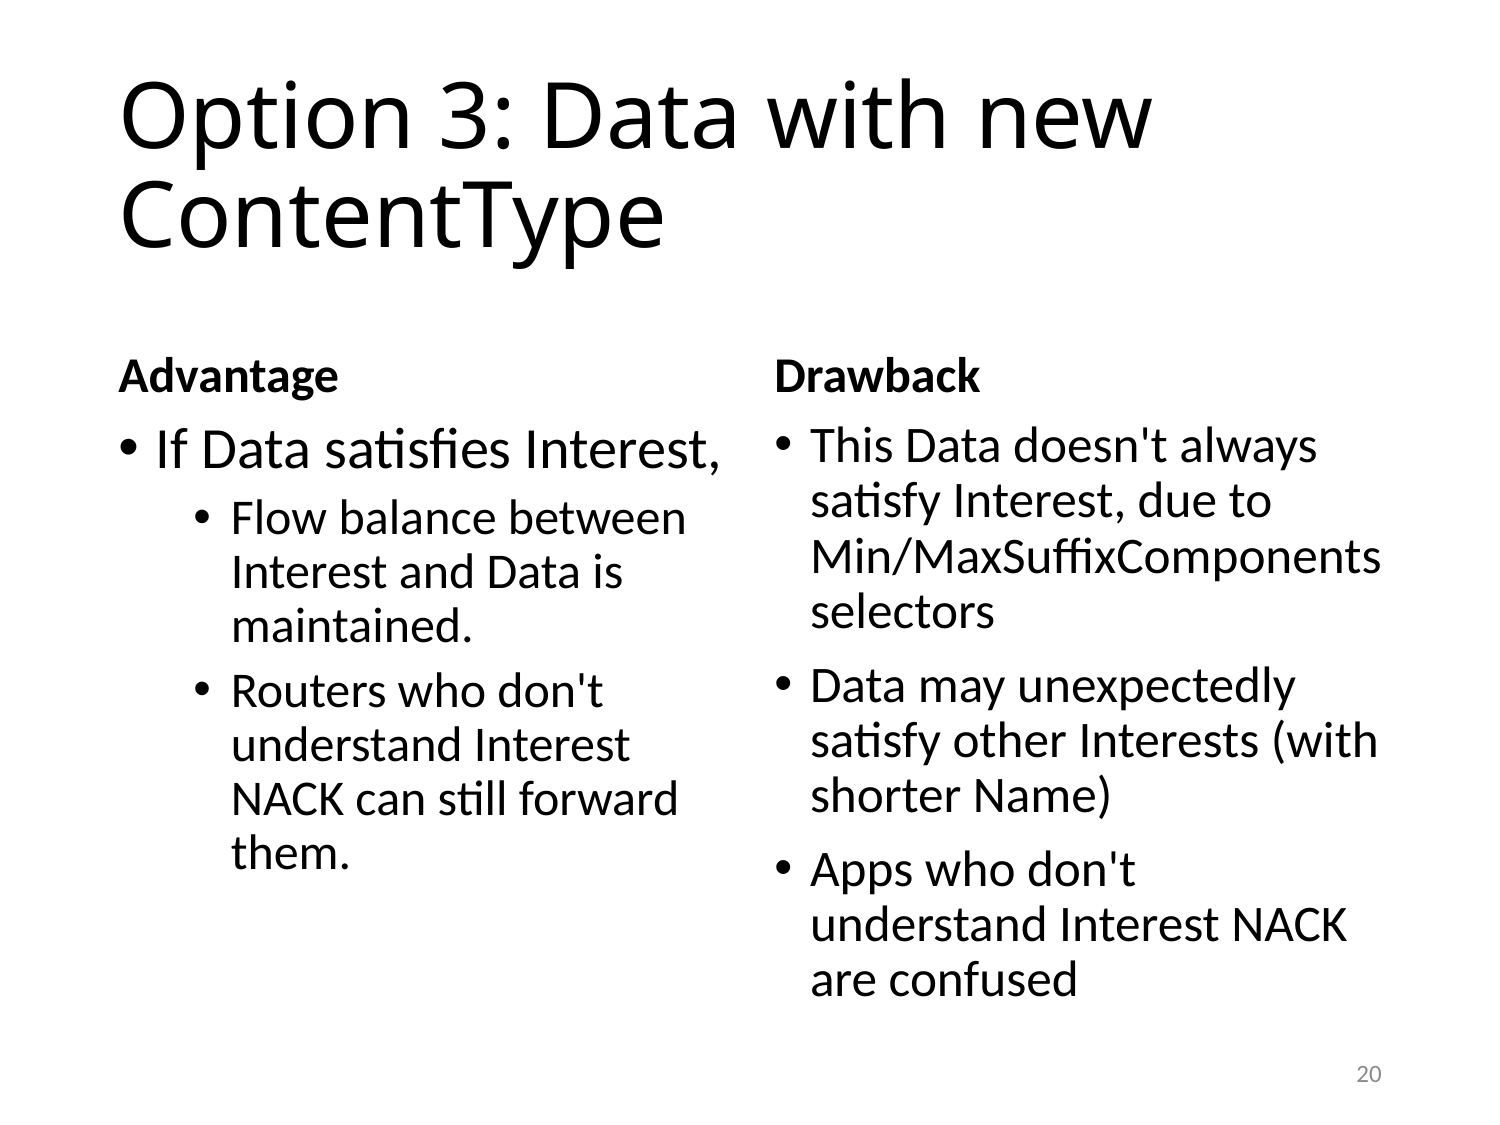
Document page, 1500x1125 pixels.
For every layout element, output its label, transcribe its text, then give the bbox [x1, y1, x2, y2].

list This Data doesn't always satisfy Interest, due to Min/MaxSuffixComponents selectors Data may unexpectedly satisfy other Interests (with shorter Name) Apps who don't understand Interest NACK are confused [759, 410, 1398, 1016]
list If Data satisfies Interest, Flow balance between Interest and Data is maintained. Routers who don't understand Interest NACK can still forward them. [103, 410, 738, 1016]
title Option 3: Data with new ContentType [103, 59, 1398, 278]
list Advantage [103, 275, 738, 410]
slide_number 20 [1059, 1042, 1397, 1103]
list Drawback [759, 275, 1398, 410]
